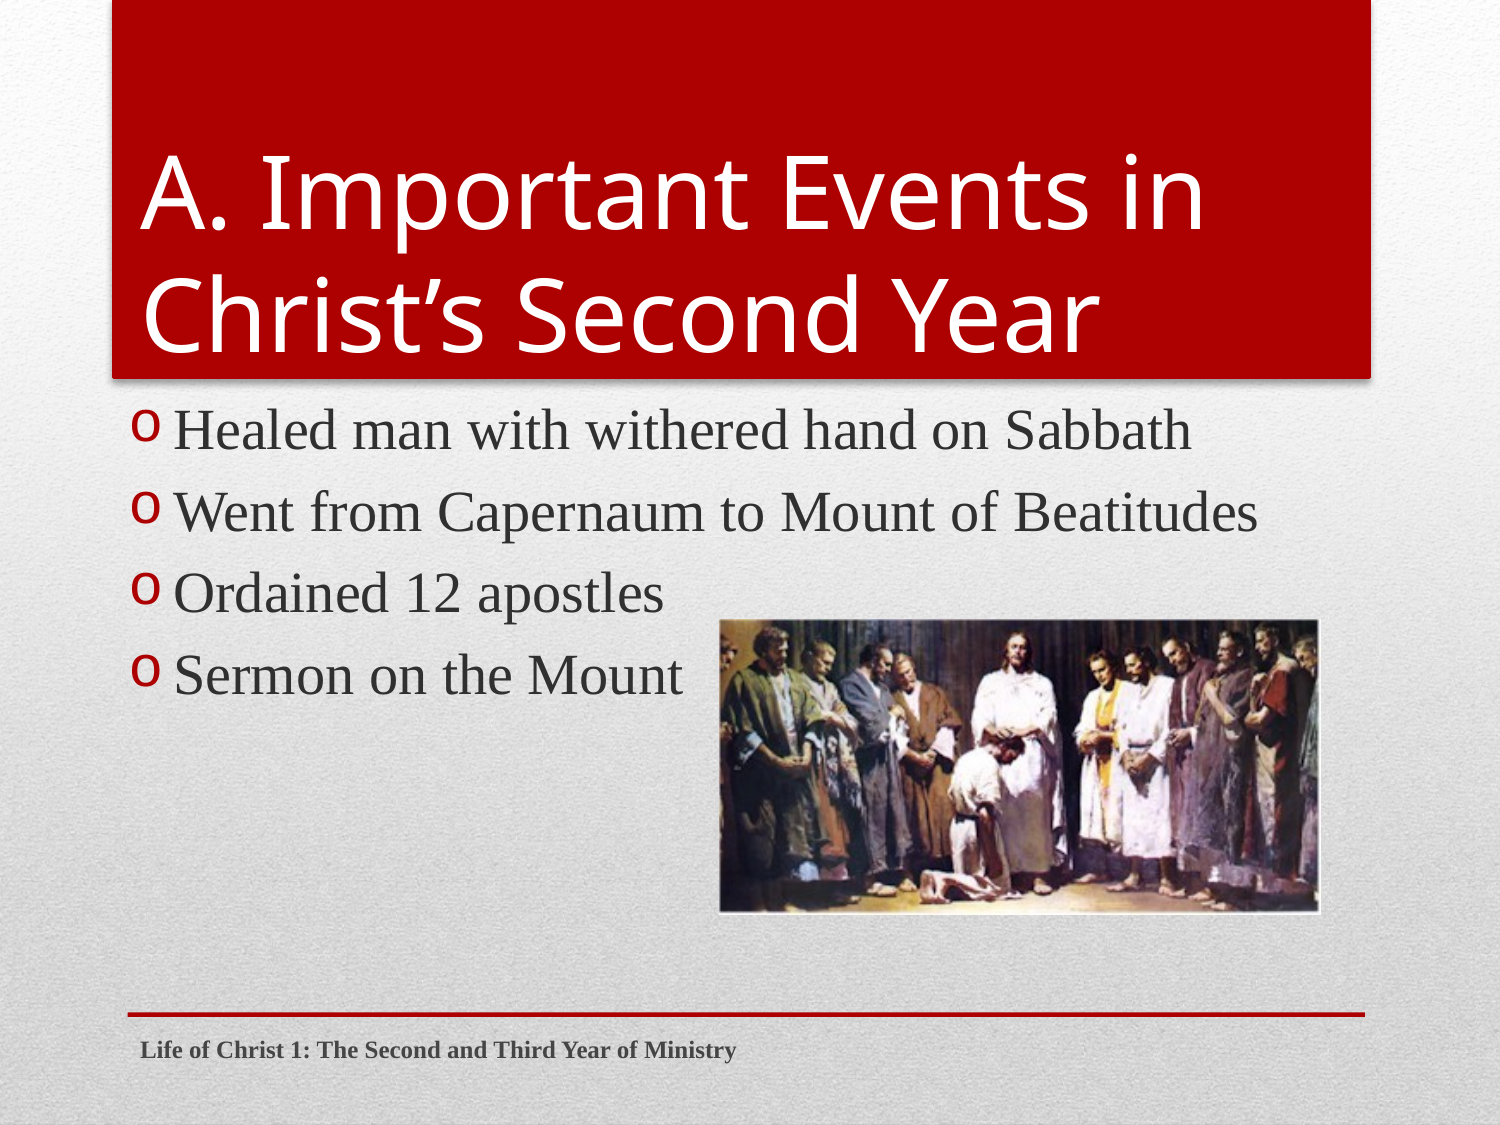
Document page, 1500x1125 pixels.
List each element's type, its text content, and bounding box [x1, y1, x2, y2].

text_box [112, 0, 1371, 379]
footer Life of Christ 1: The Second and Third Year of Ministry [125, 1021, 925, 1079]
list Healed man with withered hand on Sabbath Went from Capernaum to Mount of Beatitudes Ordained 12 apostles Sermon on the Mount [113, 383, 1370, 1021]
picture [719, 618, 1322, 916]
title A. Important Events in Christ’s Second Year [125, 117, 1370, 381]
